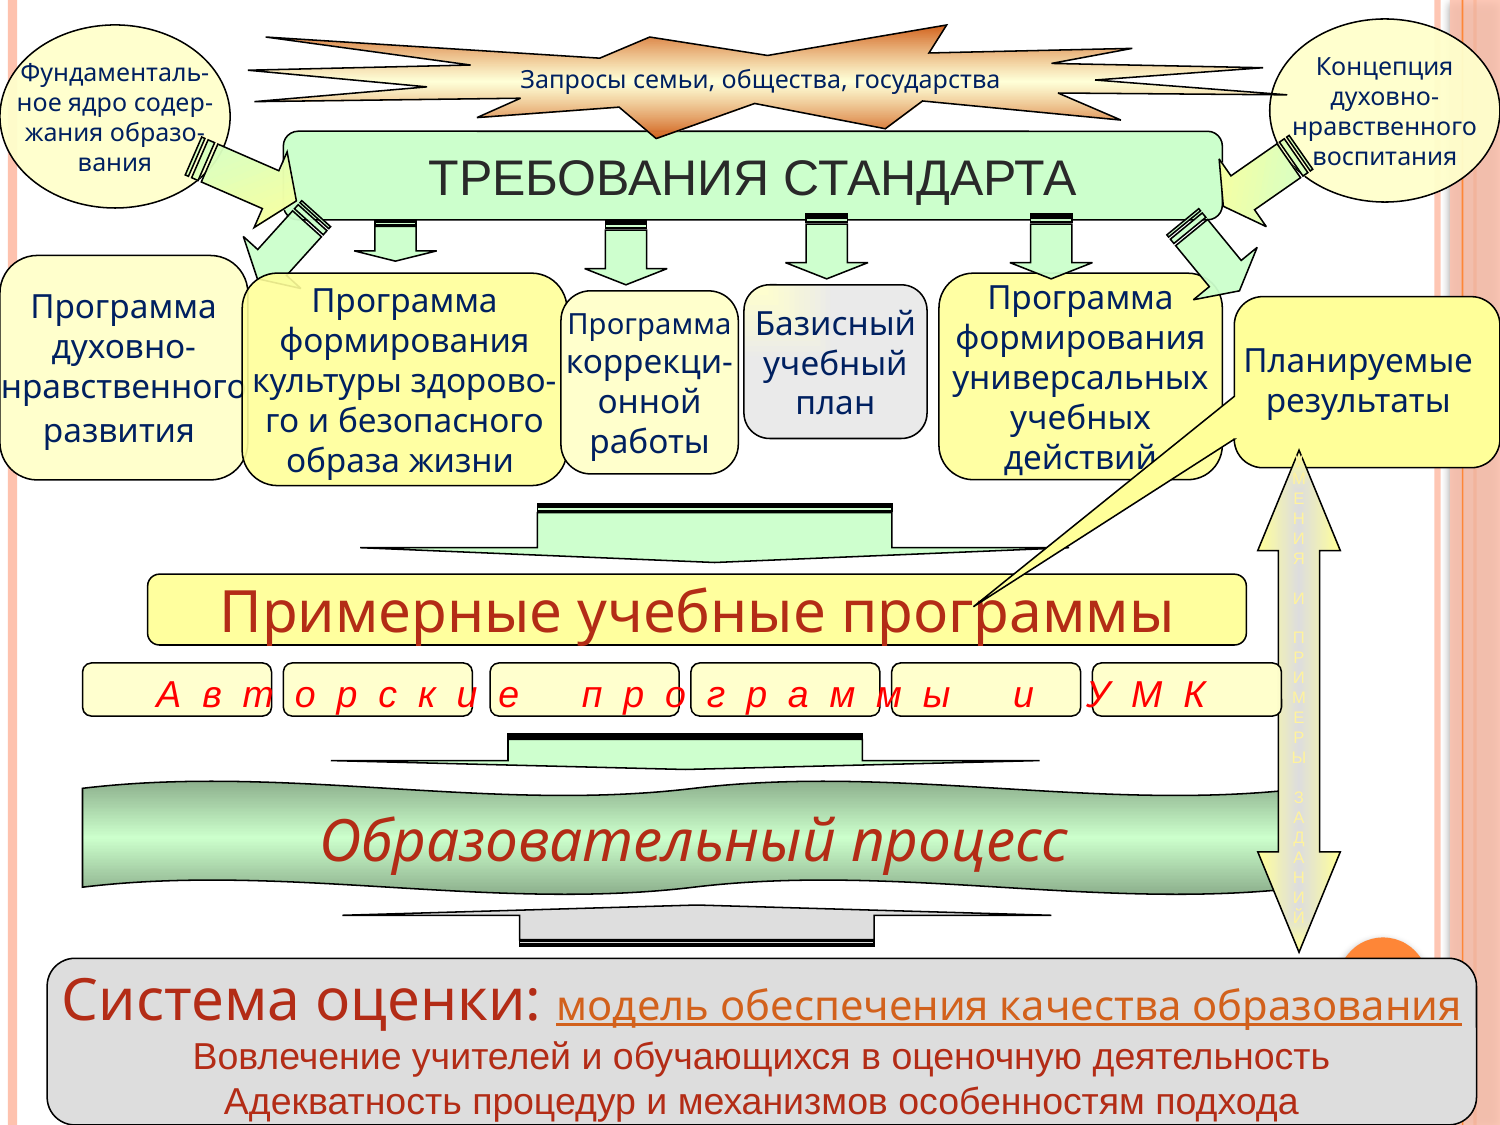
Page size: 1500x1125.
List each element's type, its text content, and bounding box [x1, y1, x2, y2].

text_box Планируемые результаты [1216, 331, 1500, 427]
text_box [605, 223, 647, 229]
text_box Фундаменталь- ное ядро содер- жания образо- вания [0, 24, 231, 208]
text_box [201, 144, 297, 228]
text_box Образовательный процесс [82, 781, 1278, 895]
text_box [1166, 208, 1258, 300]
text_box [185, 137, 205, 177]
text_box [330, 736, 1040, 770]
text_box Программа коррекци- онной работы [560, 290, 739, 474]
text_box Примерные учебные программы [147, 574, 1247, 646]
text_box Запросы семьи, общества, государства [247, 24, 1288, 139]
text_box [342, 905, 1052, 947]
text_box [1234, 296, 1500, 331]
text_box [360, 512, 1046, 563]
text_box [973, 411, 1500, 607]
text_box [1279, 138, 1308, 177]
text_box Концепция духовно- нравственного воспитания [1269, 18, 1500, 203]
text_box Система оценки: модель обеспечения качества образования Вовлечение учителей и обучающихся в оценочную деятельность Адекватность процедур и механизмов особенностям подхода [47, 958, 1477, 1125]
text_box [82, 662, 141, 717]
text_box [1009, 224, 1093, 279]
text_box [191, 139, 215, 181]
text_box [785, 224, 868, 279]
text_box ТРЕБОВАНИЯ СТАНДАРТА [283, 131, 1223, 220]
text_box Программа духовно- нравственного развития [0, 255, 248, 480]
text_box [806, 218, 848, 223]
text_box А в т о р с к и е п р о г р а м м ы и У М К [141, 662, 1258, 723]
text_box [584, 230, 668, 285]
text_box [1258, 662, 1282, 717]
text_box [1030, 218, 1072, 223]
text_box у М Е Н И Я И П Р И М Е Р Ы З А Д А Н И Й [1257, 450, 1341, 953]
text_box Программа формирования универсальных учебных действий [938, 273, 1223, 480]
text_box [1219, 143, 1301, 227]
text_box Базисный учебный план [743, 284, 928, 439]
text_box [1286, 135, 1313, 171]
text_box [243, 200, 331, 279]
text_box Программа формирования культуры здорово- го и безопасного образа жизни [242, 273, 567, 486]
text_box [354, 220, 437, 262]
text_box [537, 507, 892, 511]
